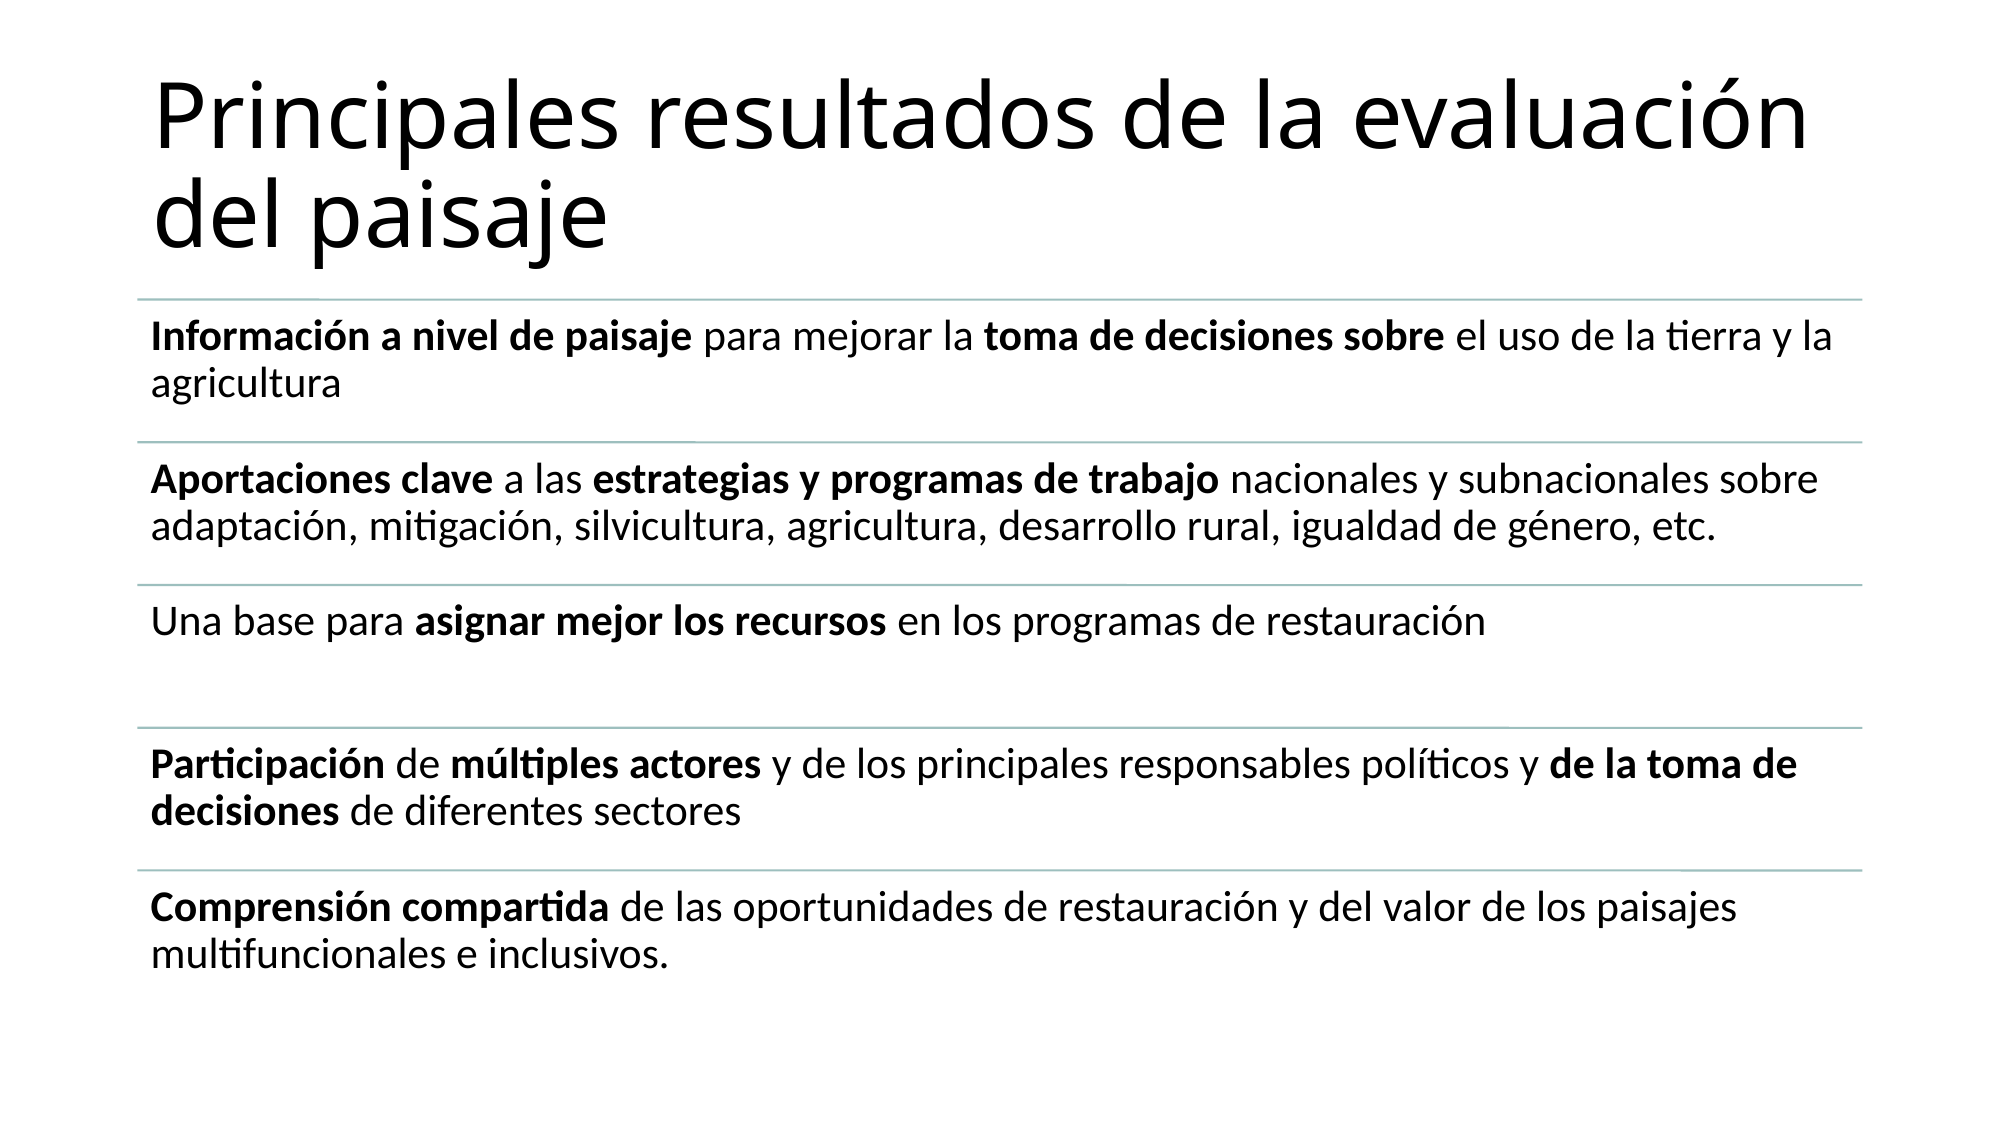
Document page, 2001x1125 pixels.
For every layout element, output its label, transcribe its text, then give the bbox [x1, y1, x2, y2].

title Principales resultados de la evaluación del paisaje [137, 59, 1863, 278]
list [137, 299, 1863, 1014]
